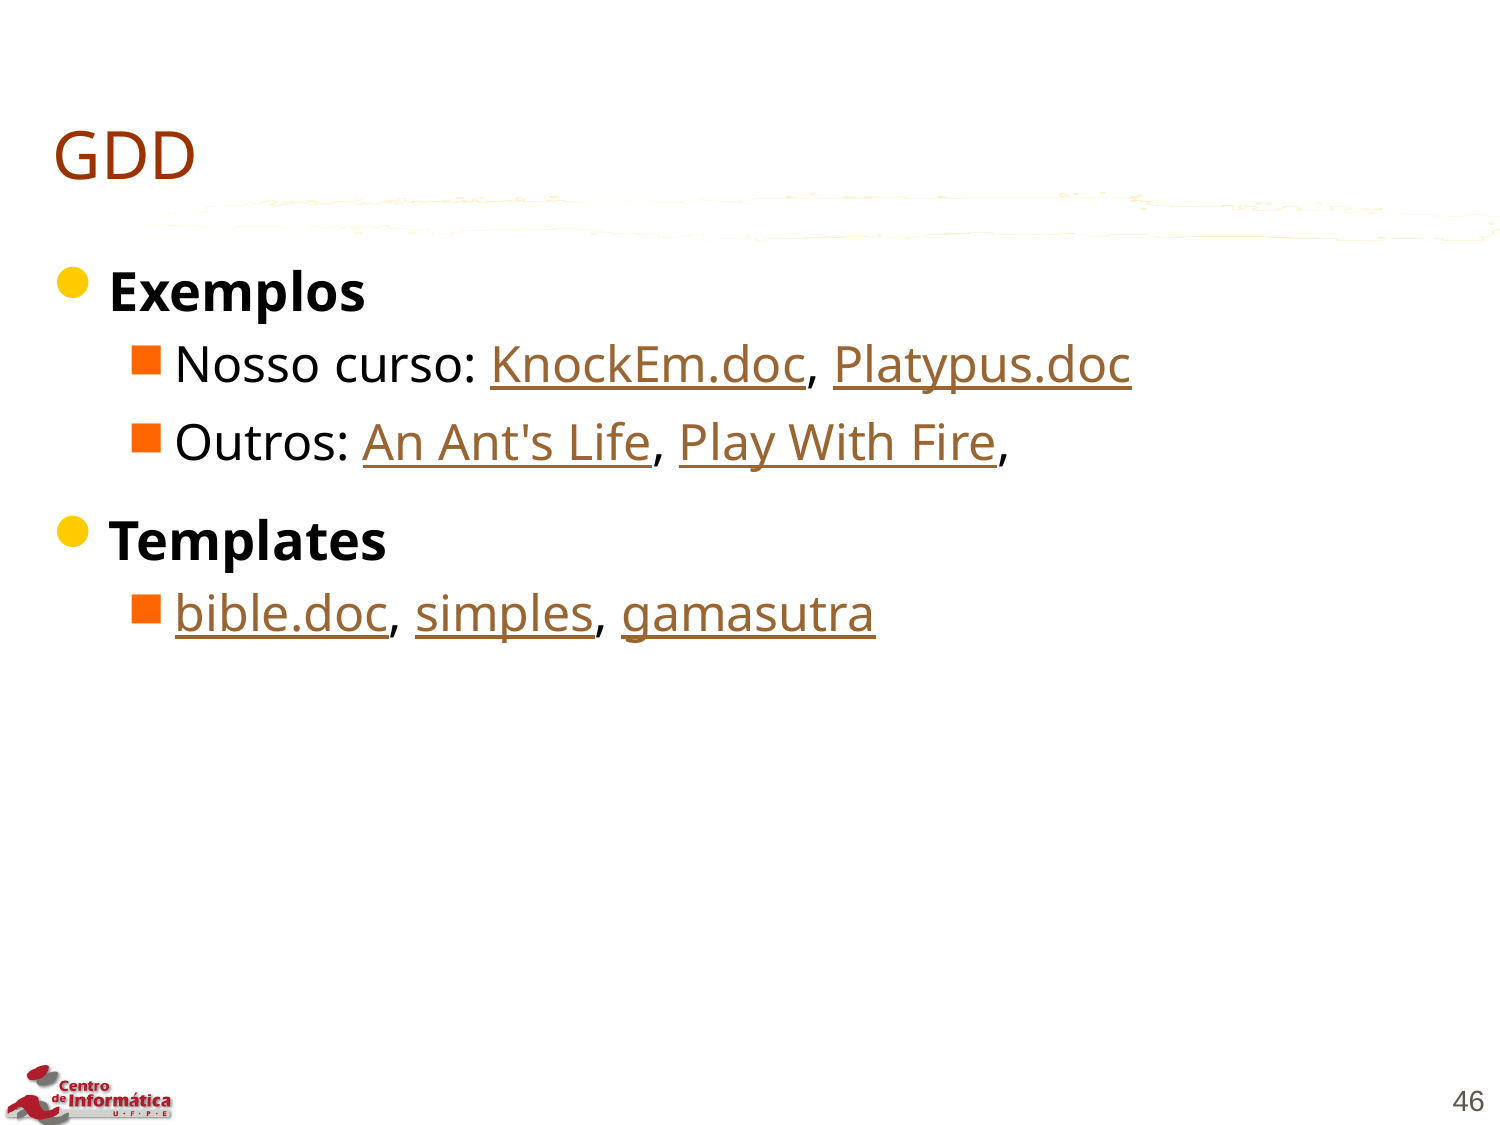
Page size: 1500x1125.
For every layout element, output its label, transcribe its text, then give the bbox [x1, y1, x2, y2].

picture [0, 1062, 175, 1125]
title GDD [37, 12, 1434, 200]
list Exemplos Nosso curso: KnockEm.doc, Platypus.doc Outros: An Ant's Life, Play With Fire, Templates bible.doc, simples, gamasutra [37, 249, 1475, 1025]
slide_number 46 [1187, 1049, 1500, 1125]
